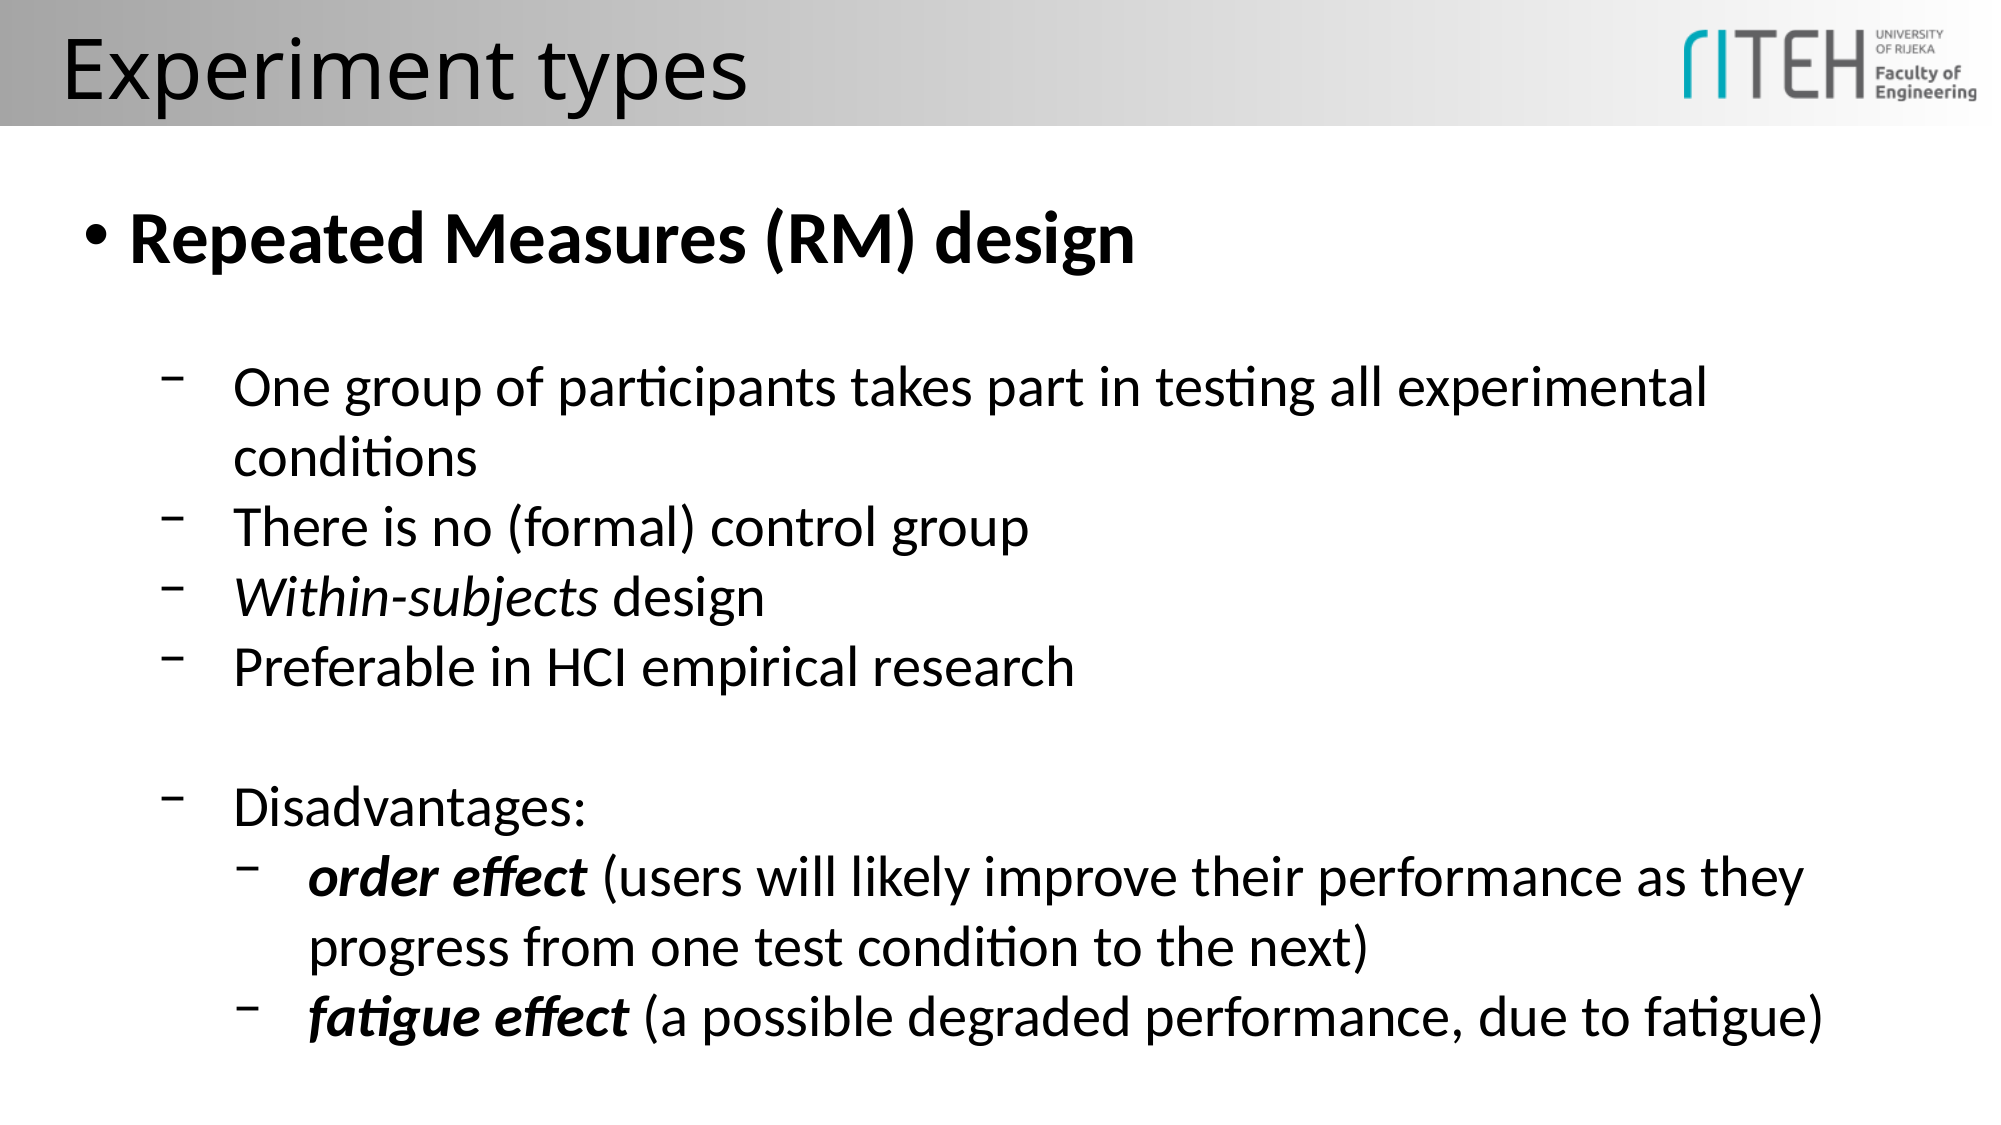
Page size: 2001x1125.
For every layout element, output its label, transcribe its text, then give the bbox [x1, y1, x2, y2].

picture [1683, 20, 1977, 107]
title Experiment types [45, 20, 1601, 126]
text_box [0, 0, 2000, 127]
text_box Repeated Measures (RM) design One group of participants takes part in testing all experimental conditions There is no (formal) control group Within-subjects design Preferable in HCI empirical research Disadvantages: order effect (users will likely improve their performance as they progress from one test condition to the next) fatigue effect (a possible degraded performance, due to fatigue) [68, 180, 1932, 1056]
